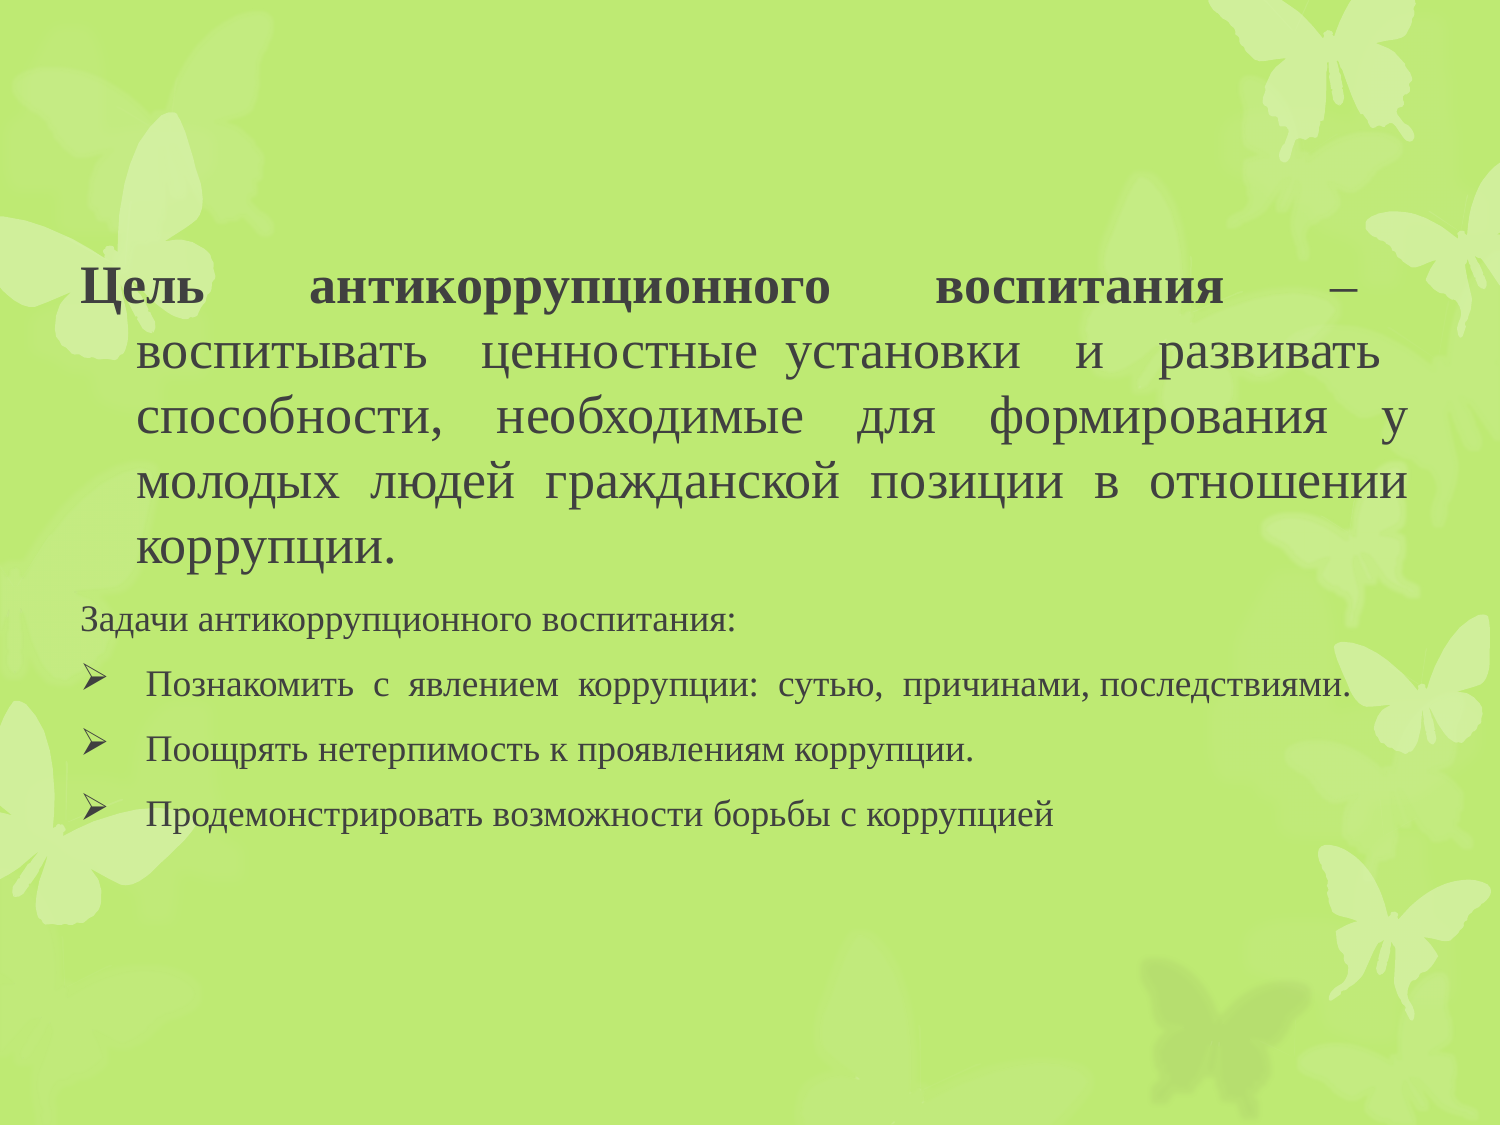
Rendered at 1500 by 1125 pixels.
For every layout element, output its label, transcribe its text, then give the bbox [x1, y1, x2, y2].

list Цель антикоррупционного воспитания – воспитывать ценностные установки и развивать способности, необходимые для формирования у молодых людей гражданской позиции в отношении коррупции. Задачи антикоррупционного воспитания: Познакомить с явлением коррупции: сутью, причинами, последствиями. Поощрять нетерпимость к проявлениям коррупции. Продемонстрировать возможности борьбы с коррупцией [64, 78, 1425, 1005]
